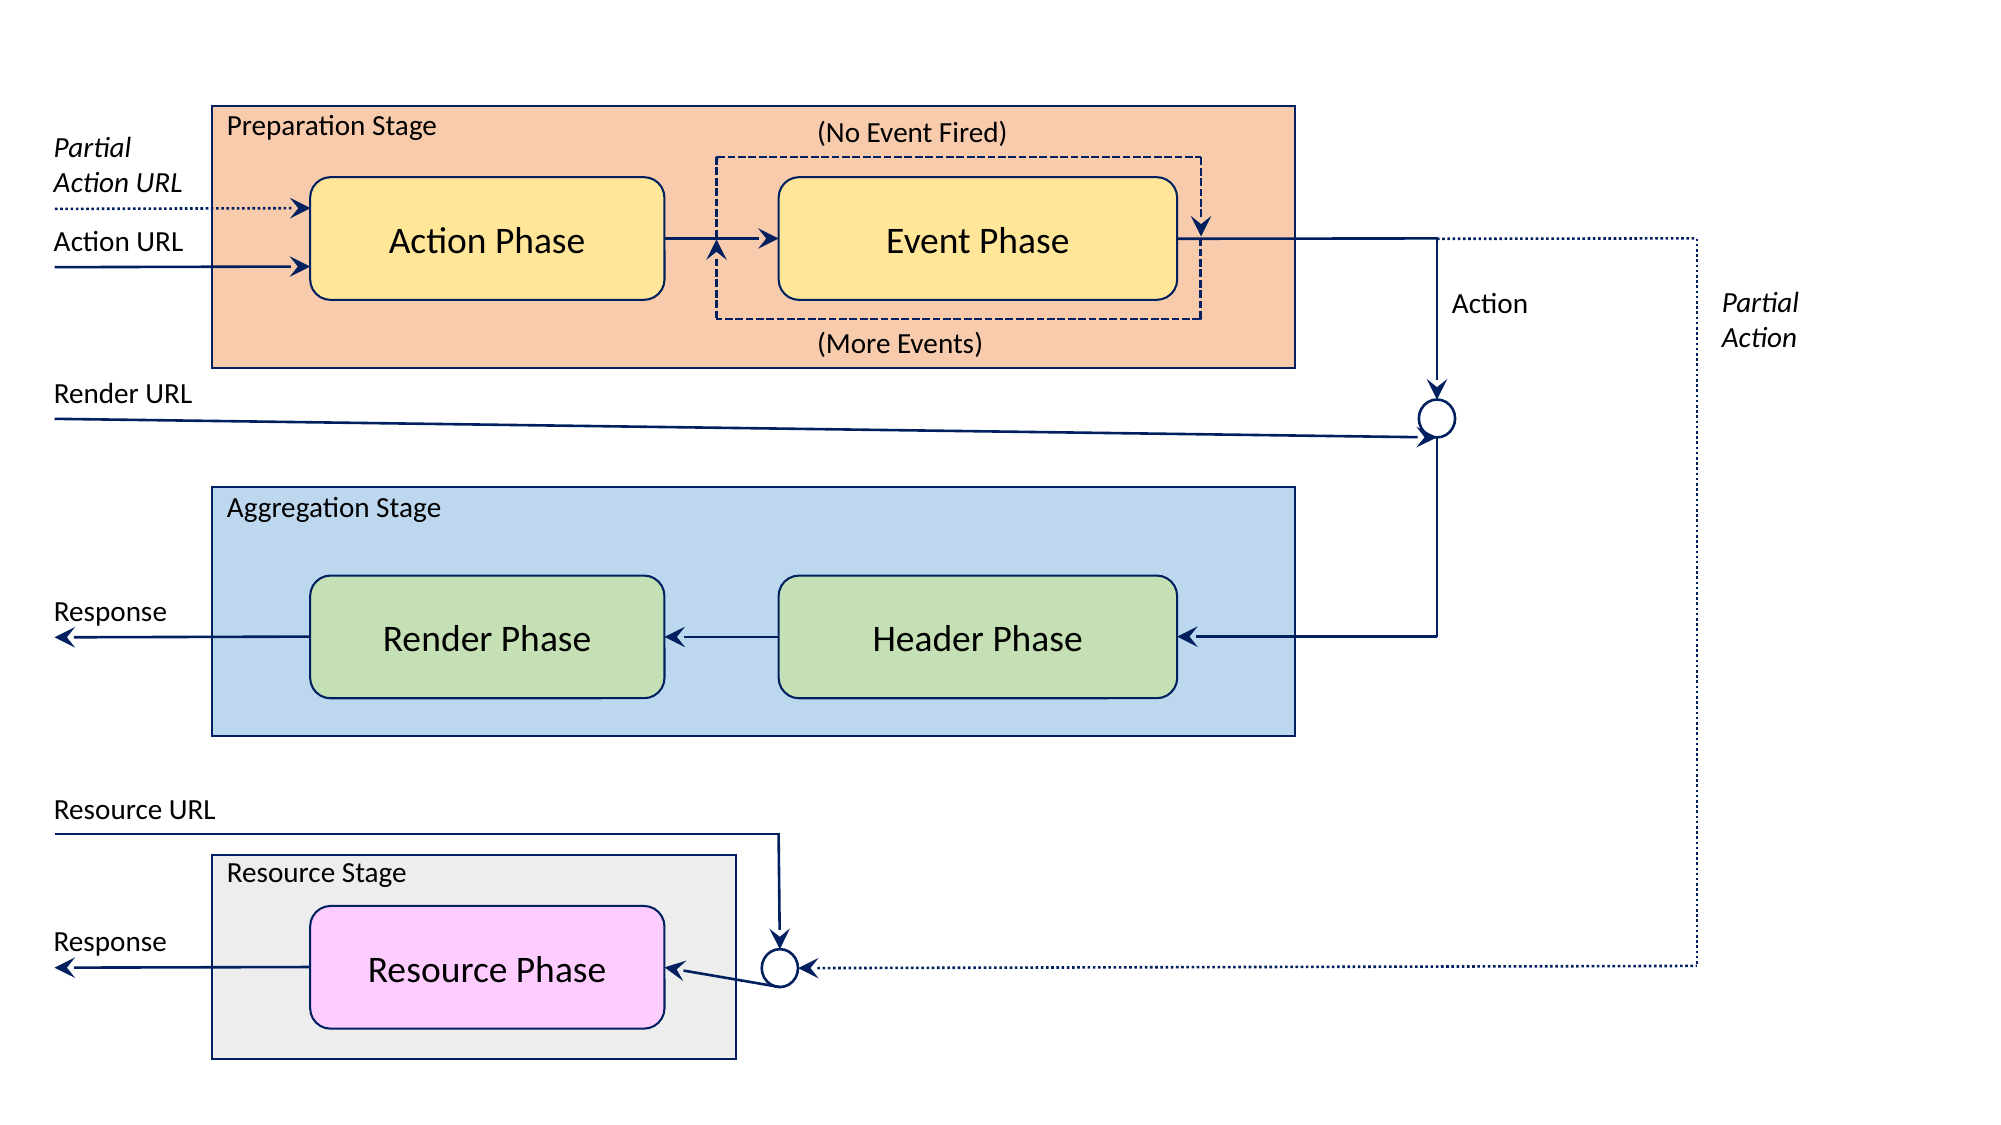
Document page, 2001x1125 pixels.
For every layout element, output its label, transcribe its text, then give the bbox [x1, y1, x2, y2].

text_box Render URL [39, 367, 225, 417]
text_box [760, 948, 799, 989]
text_box [211, 854, 737, 967]
text_box (No Event Fired) [802, 105, 1039, 156]
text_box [797, 965, 1697, 969]
text_box [211, 209, 309, 266]
text_box Resource Stage [212, 845, 457, 896]
text_box Partial Action URL [38, 120, 225, 206]
text_box Header Phase [777, 574, 1179, 700]
text_box (More Events) [802, 320, 1039, 367]
text_box Action [1438, 276, 1623, 327]
text_box Render Phase [309, 574, 666, 700]
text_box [716, 238, 1201, 320]
text_box [211, 486, 1296, 636]
text_box Action Phase [309, 176, 666, 301]
text_box [1417, 398, 1457, 439]
text_box Resource Phase [309, 904, 666, 1030]
text_box Partial Action [1707, 275, 1893, 361]
text_box Action URL [38, 215, 225, 266]
text_box Response [38, 915, 256, 966]
text_box Resource URL [39, 782, 256, 833]
text_box Preparation Stage [212, 99, 469, 149]
text_box Response [39, 585, 256, 636]
text_box [1039, 105, 1296, 237]
text_box [211, 240, 1296, 369]
text_box Aggregation Stage [212, 480, 481, 531]
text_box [716, 156, 1202, 238]
text_box [211, 105, 802, 237]
text_box [211, 637, 1296, 737]
text_box [211, 969, 737, 1060]
